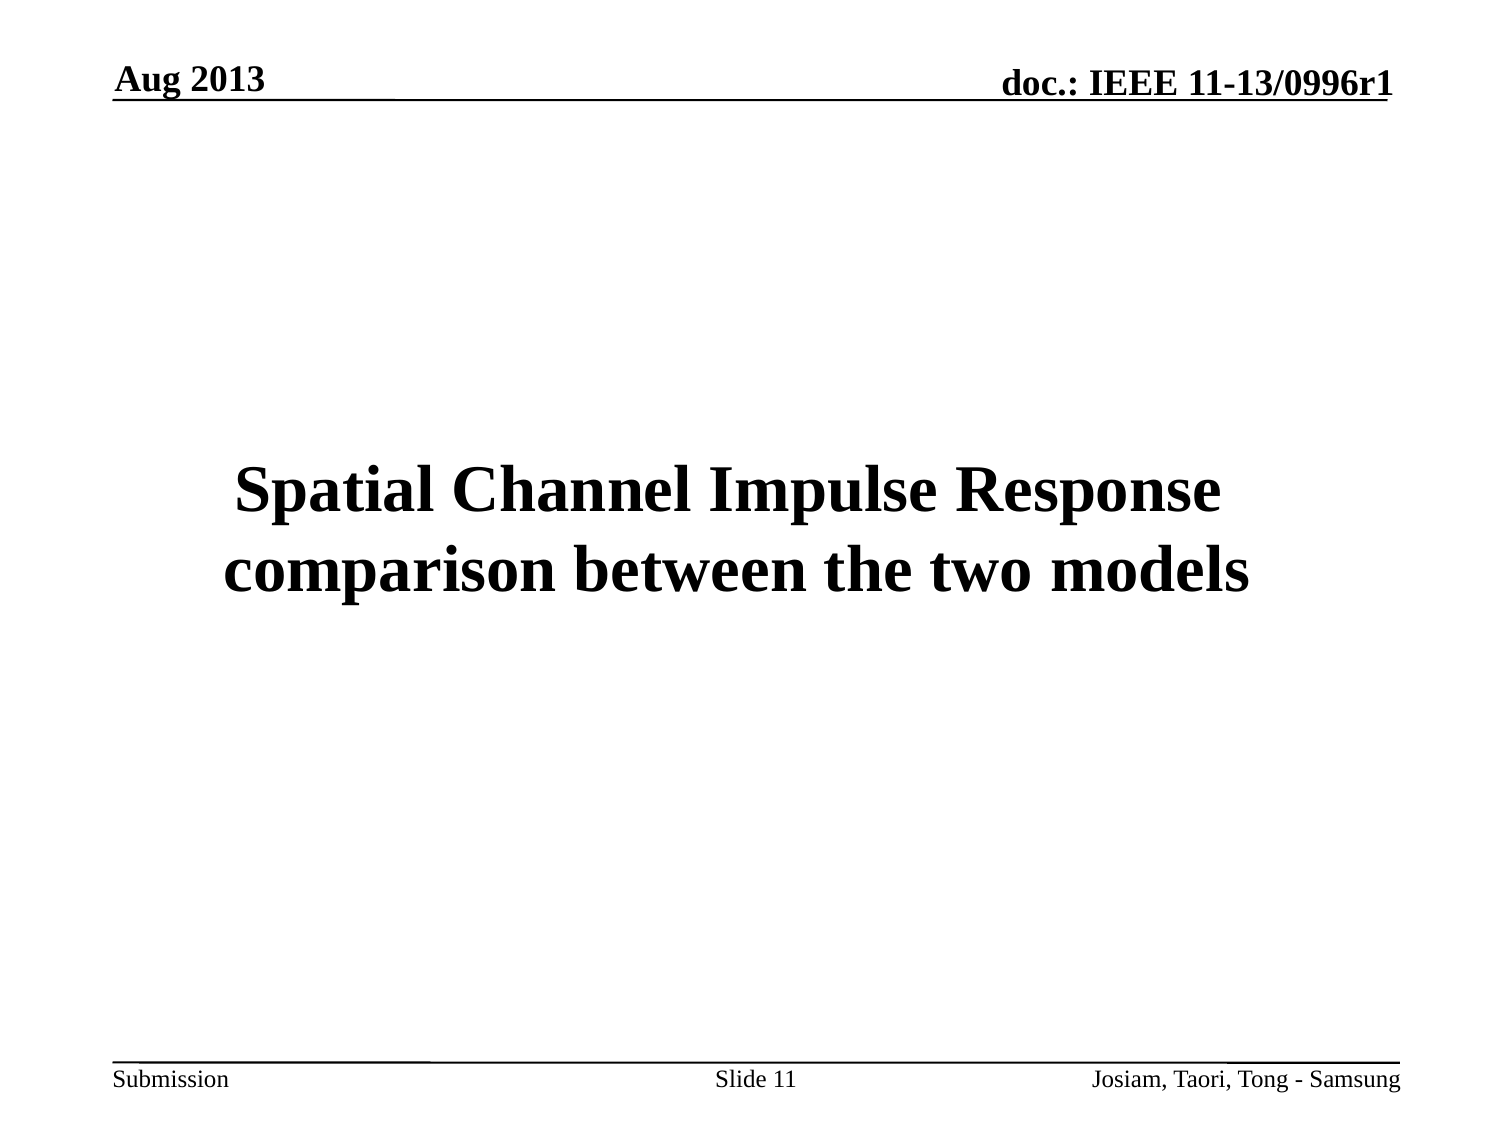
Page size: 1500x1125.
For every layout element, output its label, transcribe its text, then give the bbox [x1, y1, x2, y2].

title Spatial Channel Impulse Response comparison between the two models [99, 437, 1375, 613]
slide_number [114, 54, 493, 100]
slide_number Slide 11 [712, 1061, 800, 1123]
footer Josiam, Taori, Tong - Samsung [878, 1061, 1402, 1093]
